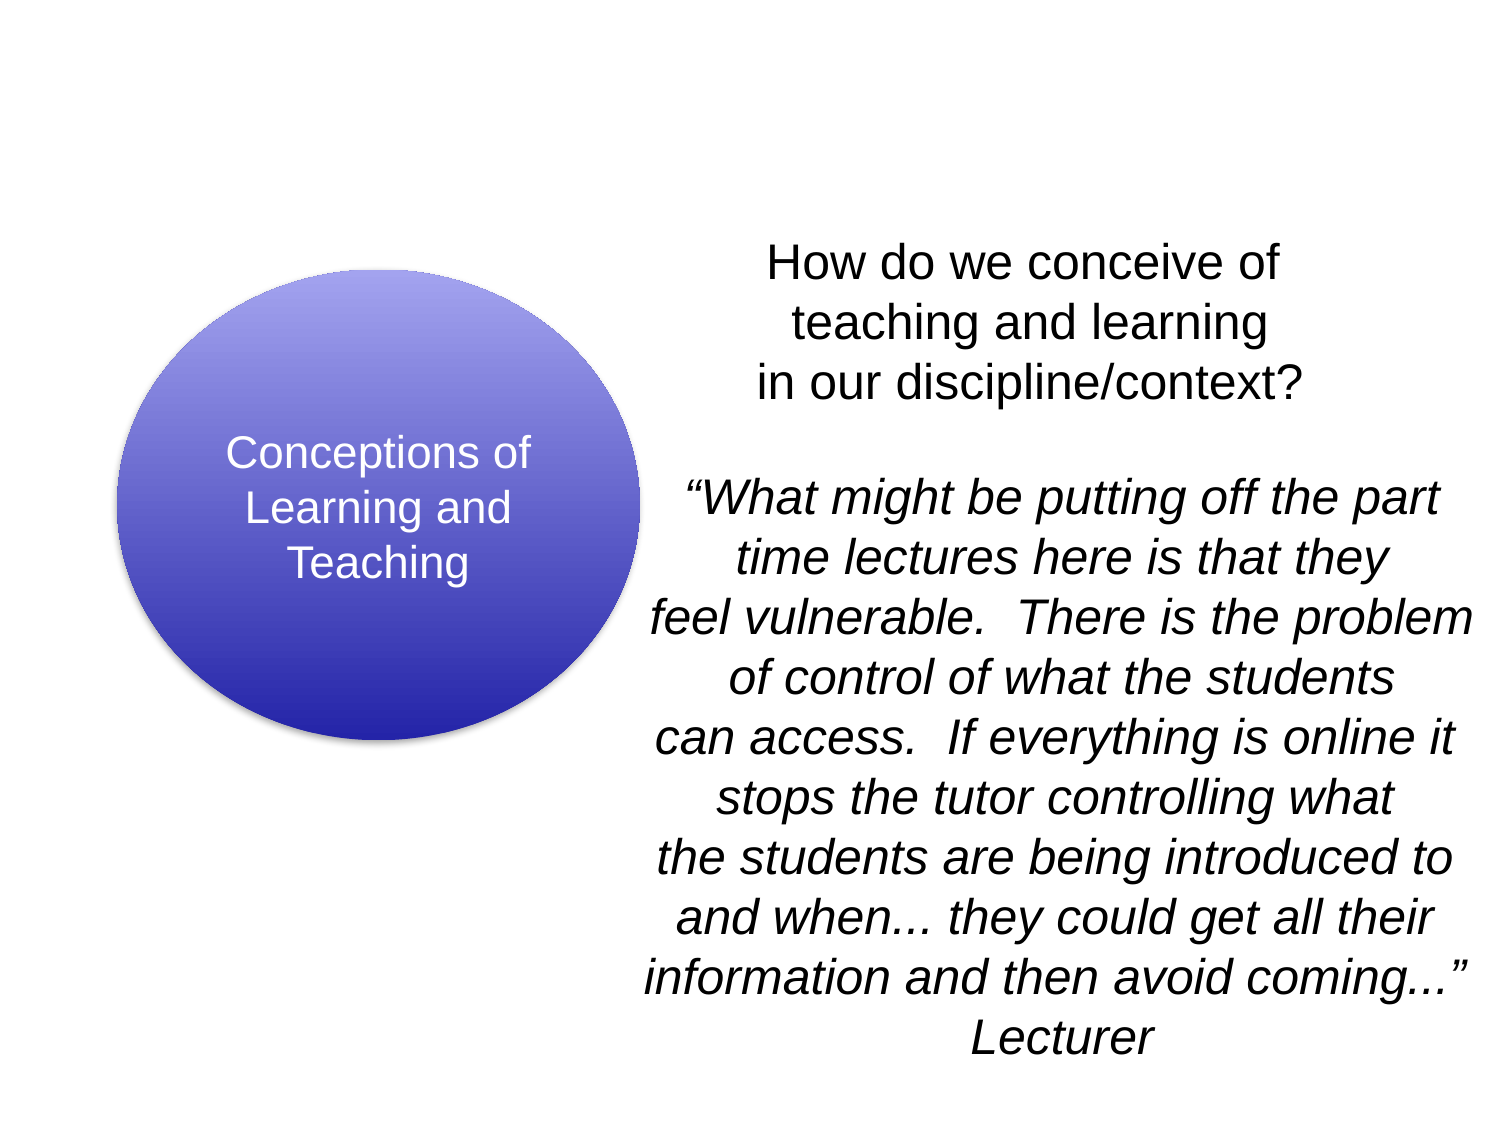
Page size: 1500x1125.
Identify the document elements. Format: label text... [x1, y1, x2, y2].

text_box How do we conceive of teaching and learning in our discipline/context? [741, 222, 1319, 418]
text_box Conceptions of Learning and Teaching [117, 269, 635, 741]
text_box “What might be putting off the part time lectures here is that they feel vulnerable. There is the problem of control of what the students can access. If everything is online it stops the tutor controlling what the students are being introduced to and when... they could get all their information and then avoid coming...” Lecturer [628, 456, 1496, 1072]
